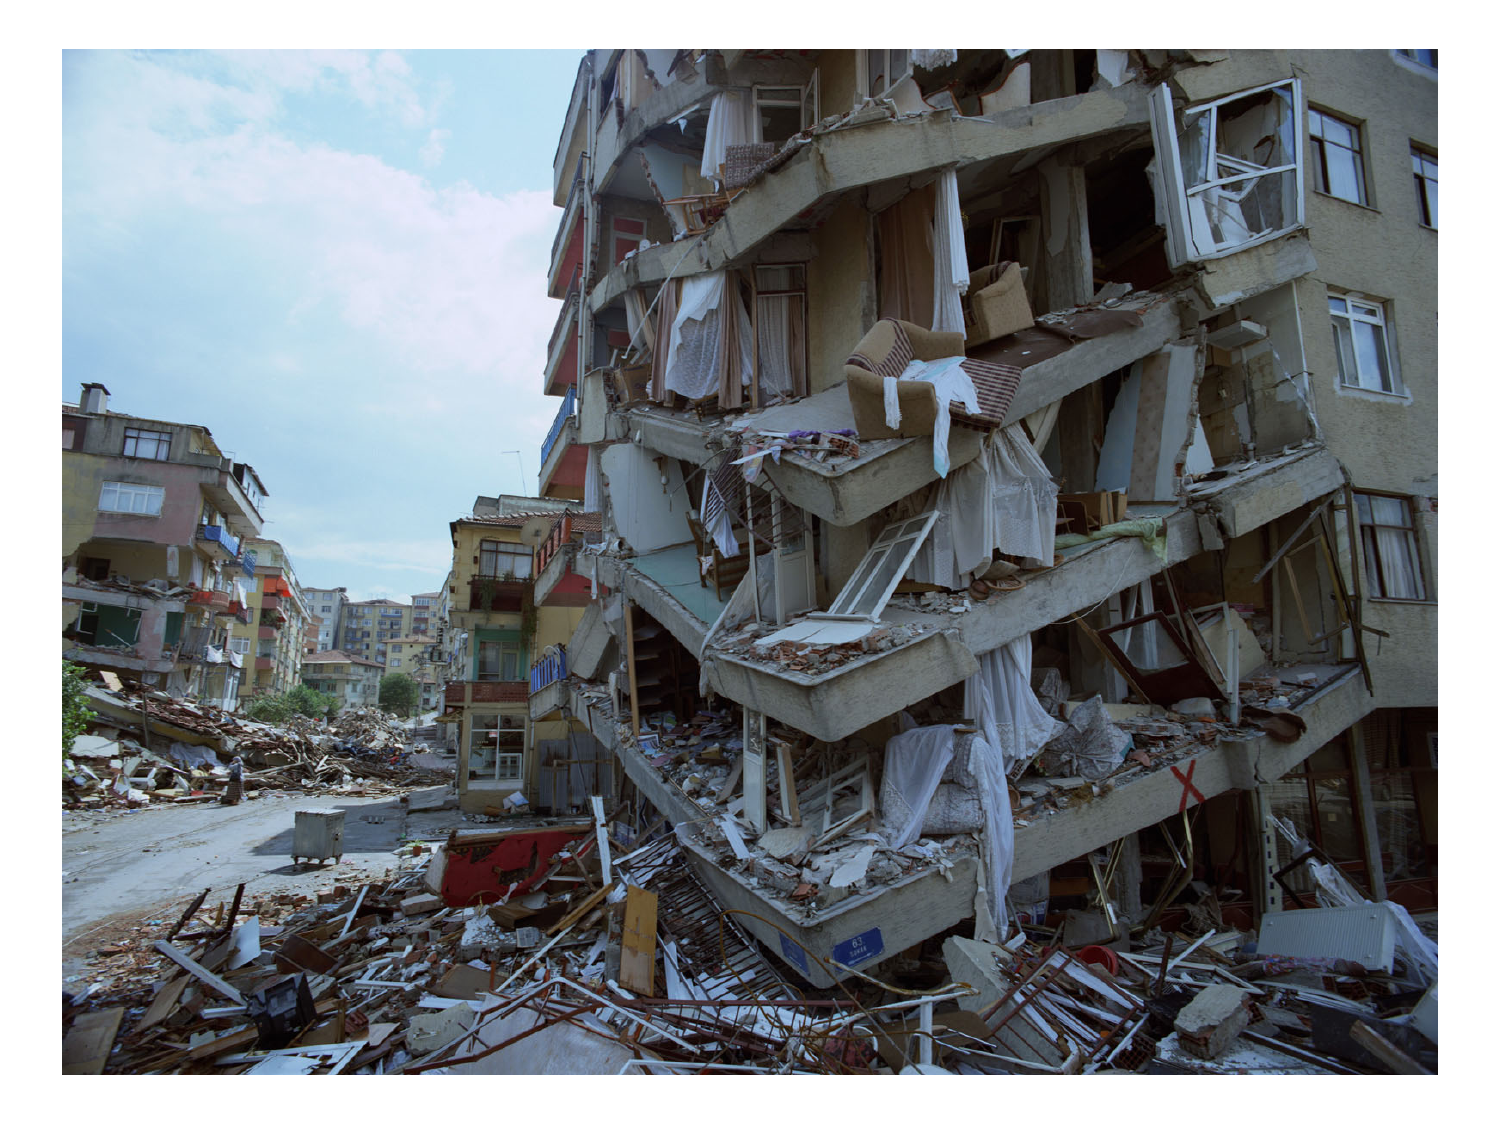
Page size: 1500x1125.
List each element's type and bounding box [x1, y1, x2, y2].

picture [61, 49, 1438, 1075]
